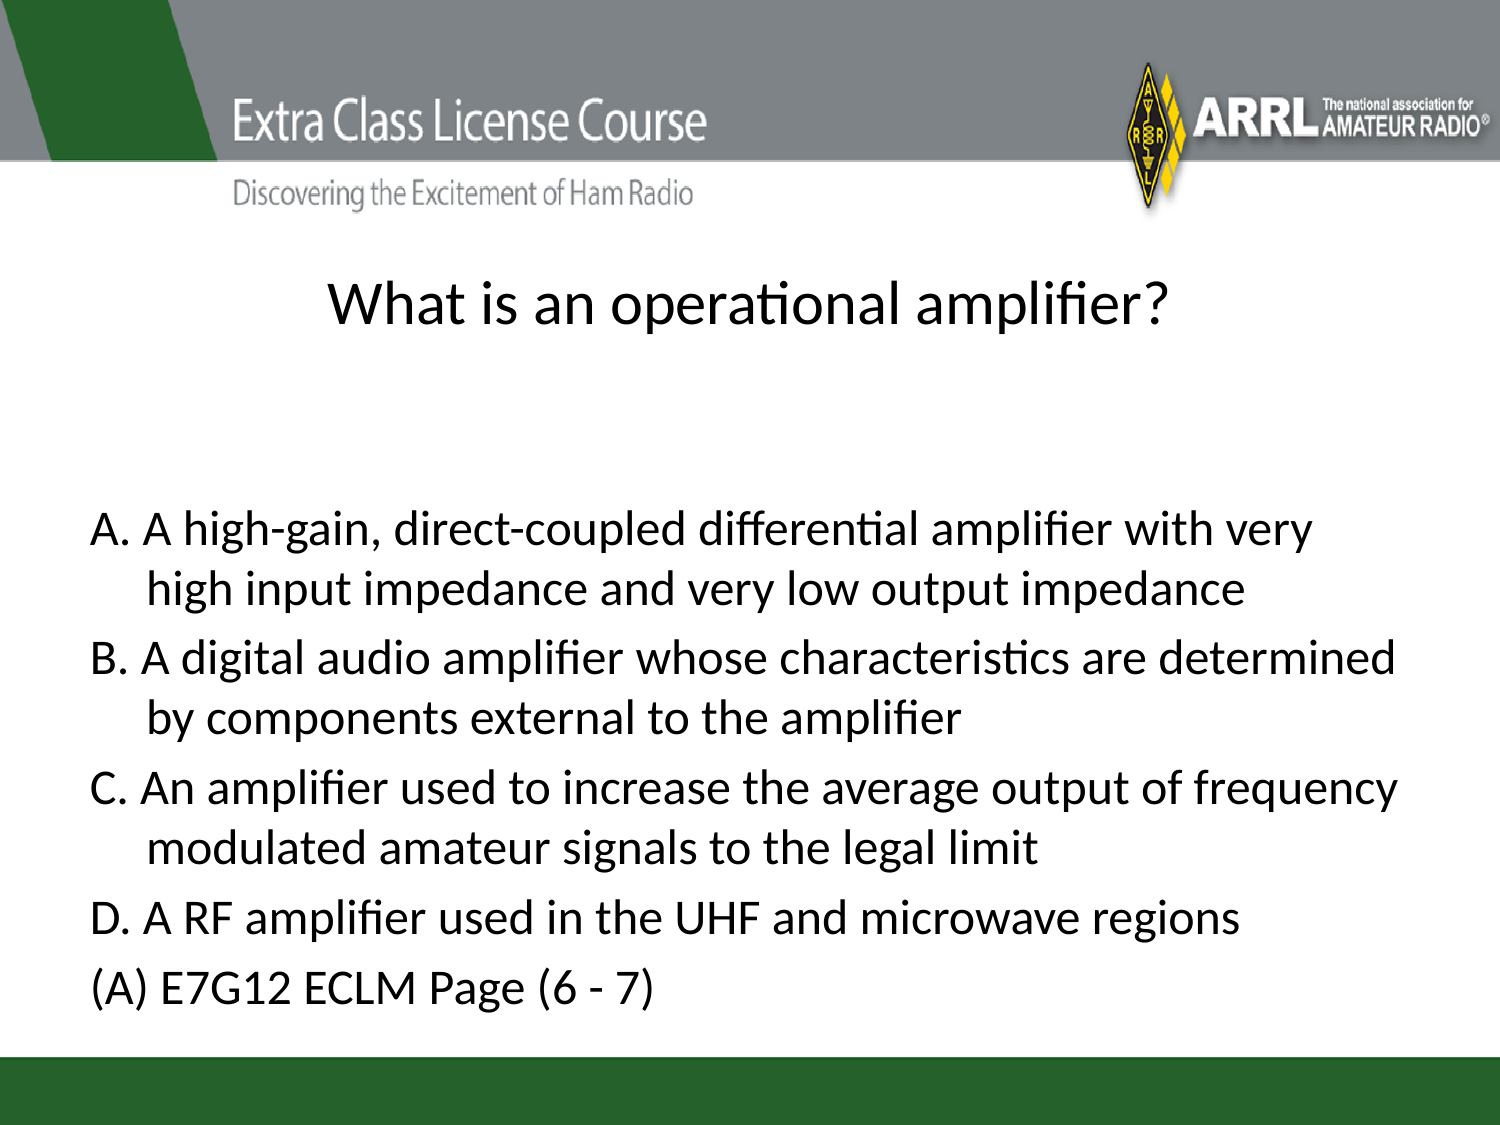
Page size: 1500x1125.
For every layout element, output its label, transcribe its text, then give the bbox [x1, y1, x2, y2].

title What is an operational amplifier? [75, 254, 1425, 435]
picture [0, 0, 1500, 1125]
list A. A high-gain, direct-coupled differential amplifier with very high input impedance and very low output impedance B. A digital audio amplifier whose characteristics are determined by components external to the amplifier C. An amplifier used to increase the average output of frequency modulated amateur signals to the legal limit D. A RF amplifier used in the UHF and microwave regions (A) E7G12 ECLM Page (6 - 7) [75, 487, 1425, 1005]
